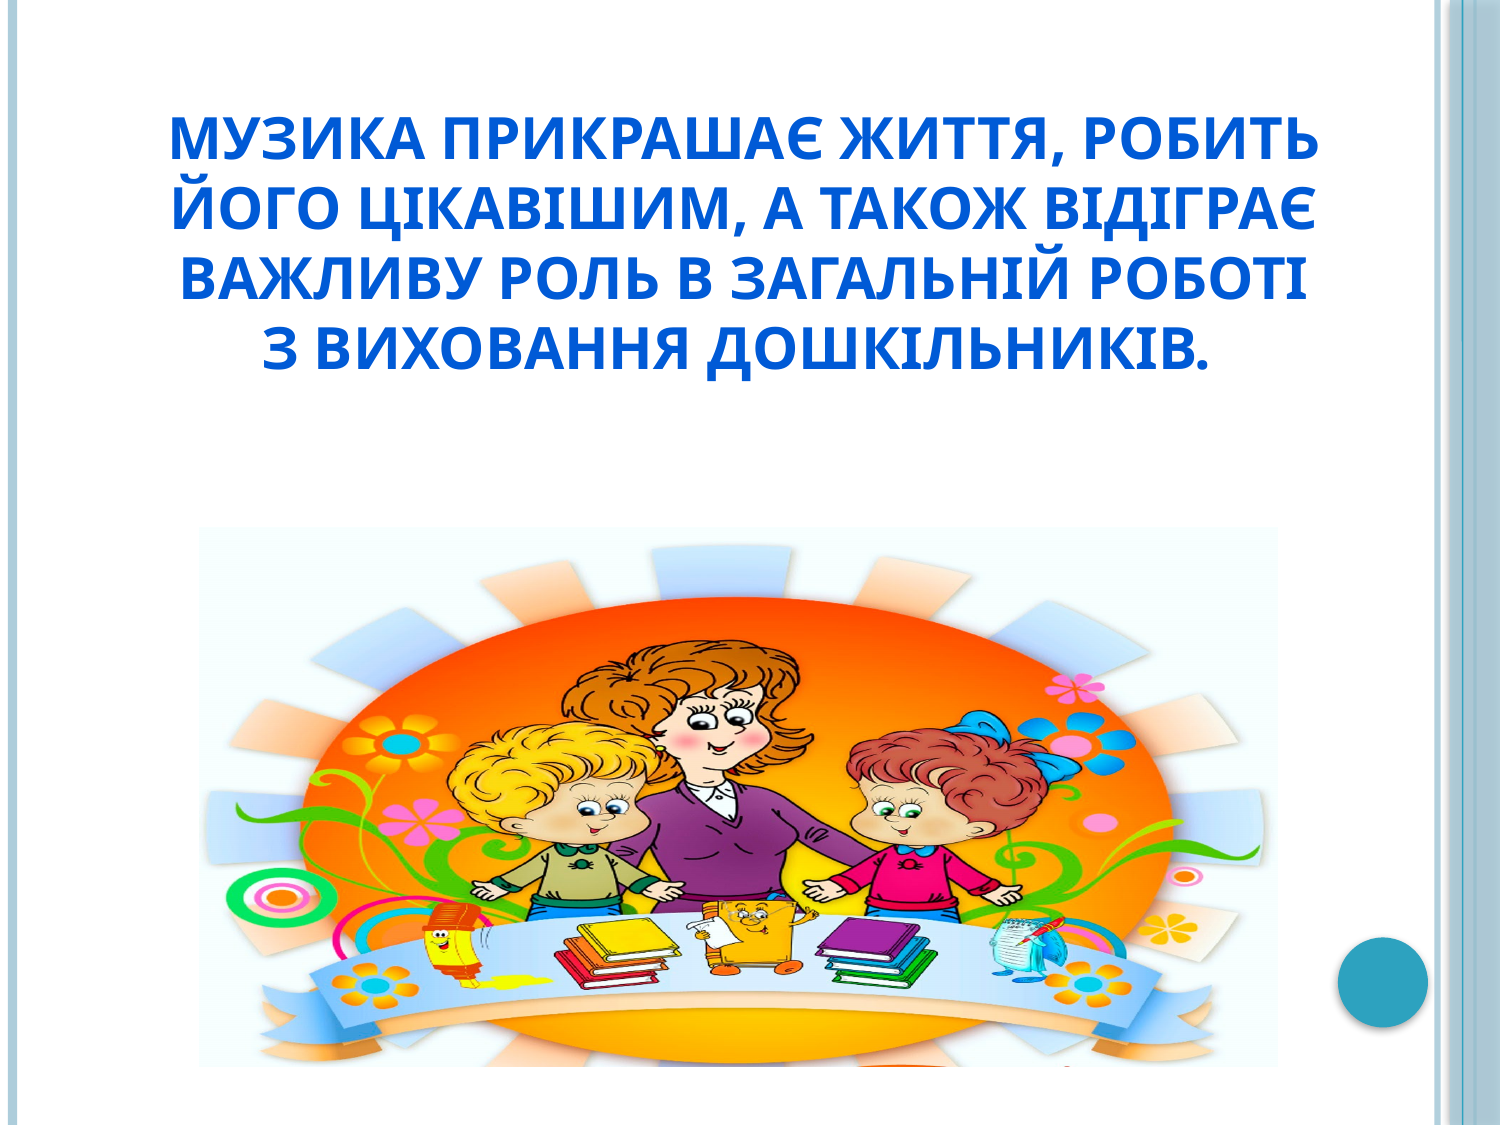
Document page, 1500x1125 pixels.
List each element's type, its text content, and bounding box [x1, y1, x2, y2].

text_box Музика прикрашає життя, робить його цікавішим, а також відіграє важливу роль в загальній роботі з виховання дошкільників. [140, 93, 1348, 434]
picture [198, 526, 1278, 1067]
